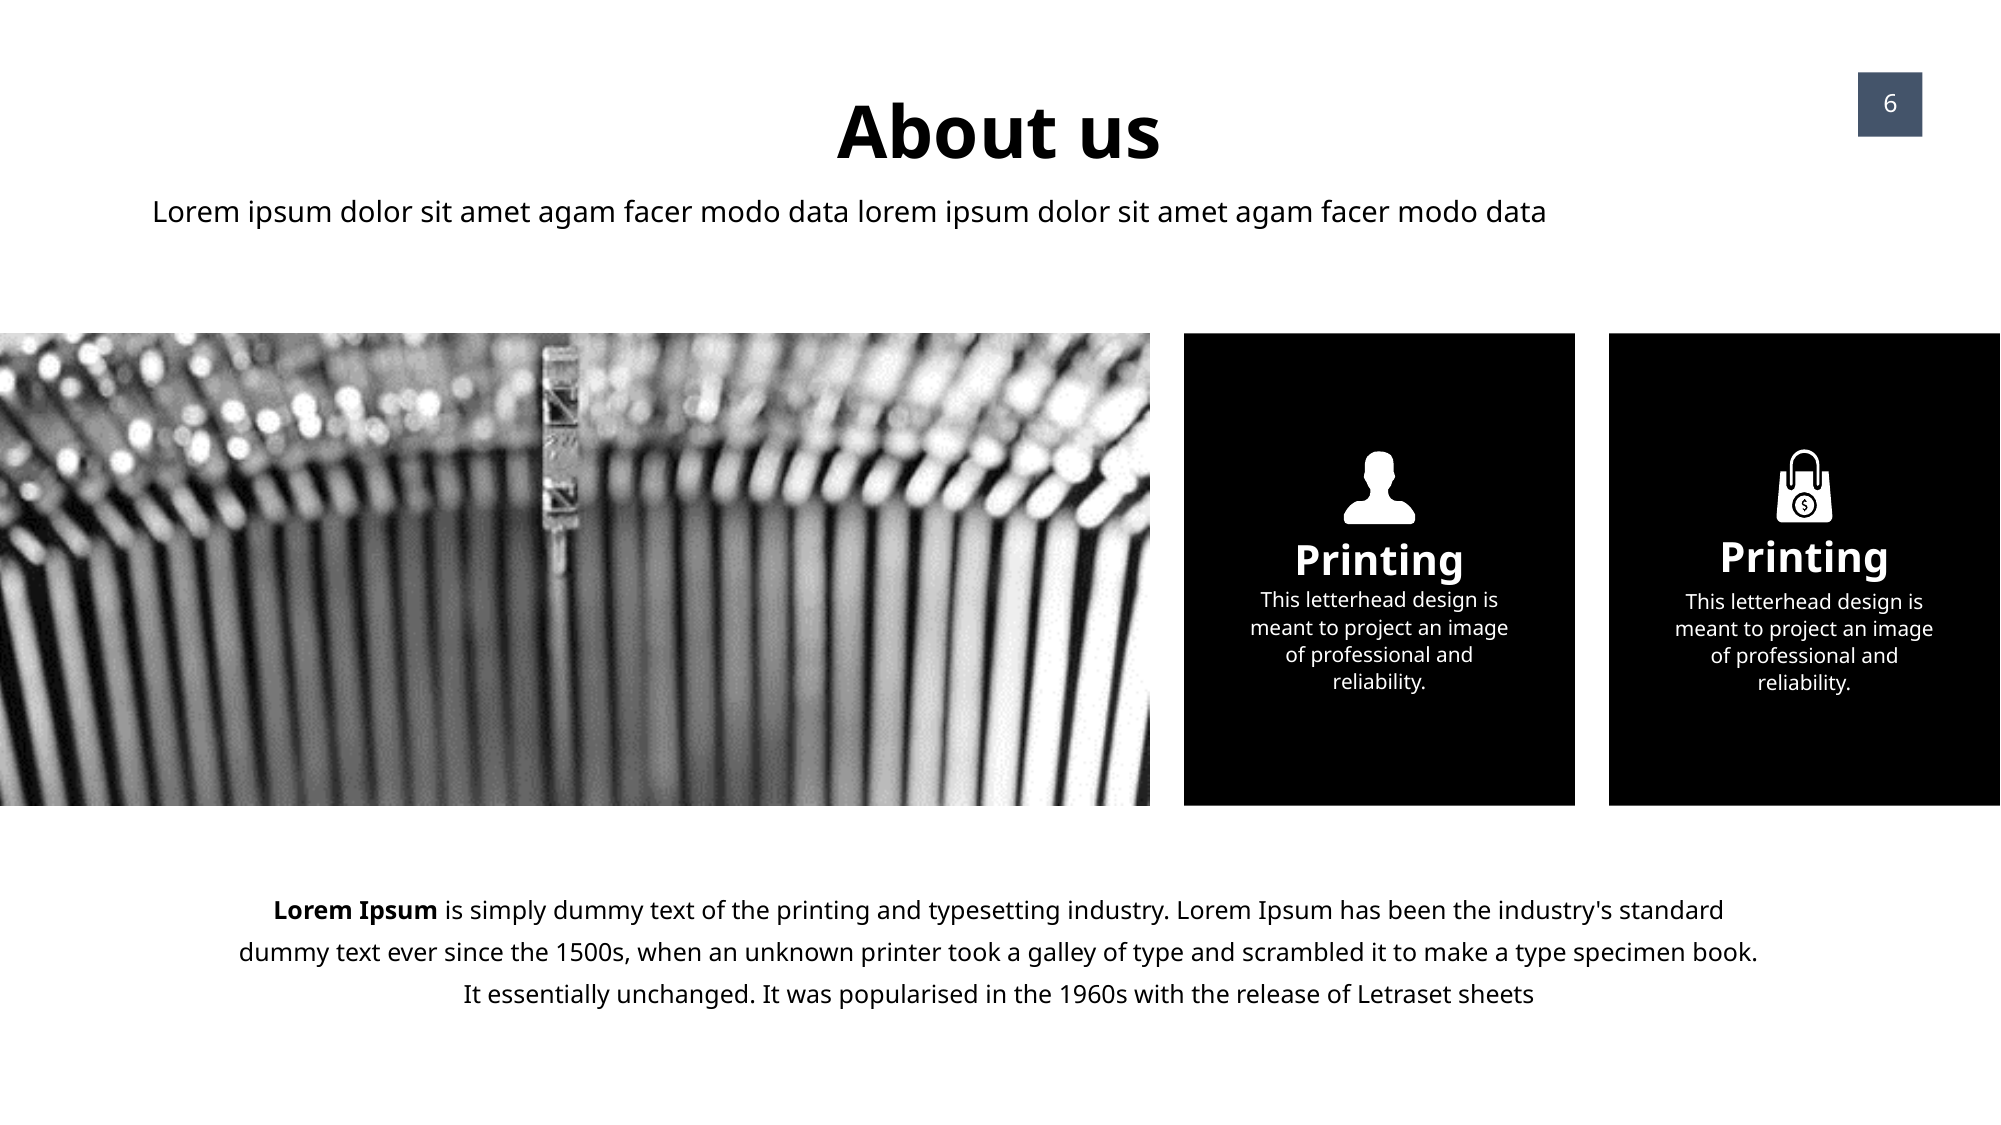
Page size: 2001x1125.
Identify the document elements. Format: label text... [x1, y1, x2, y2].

title About us [137, 78, 1863, 186]
picture [0, 333, 1150, 806]
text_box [1673, 449, 1936, 690]
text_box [1248, 451, 1511, 688]
text_box [1608, 332, 2000, 807]
text_box Lorem Ipsum is simply dummy text of the printing and typesetting industry. Lorem Ipsum has been the industry's standard dummy text ever since the 1500s, when an unknown printer took a galley of type and scrambled it to make a type specimen book. It essentially unchanged. It was popularised in the 1960s with the release of Letraset sheets [214, 875, 1785, 1016]
slide_number 6 [1863, 78, 1927, 130]
text_box [1183, 332, 1576, 807]
subtitle Lorem ipsum dolor sit amet agam facer modo data lorem ipsum dolor sit amet agam facer modo data [137, 186, 1863, 227]
